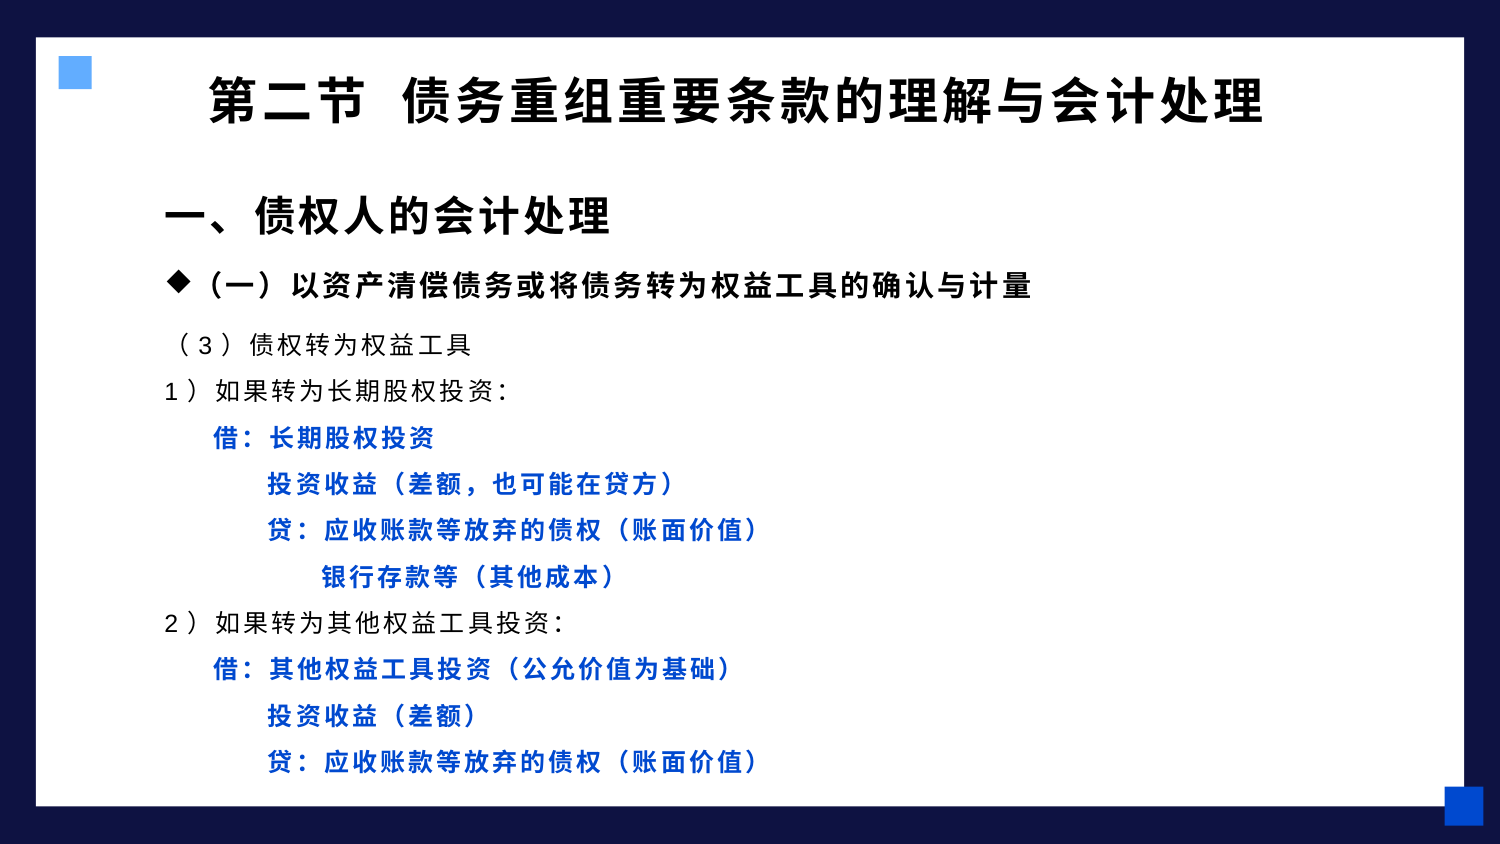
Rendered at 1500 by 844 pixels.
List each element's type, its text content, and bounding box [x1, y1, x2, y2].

list 一、债权人的会计处理 （一）以资产清偿债务或将债务转为权益工具的确认与计量 （3）债权转为权益工具 1）如果转为长期股权投资： 借：长期股权投资 投资收益（差额，也可能在贷方） 贷：应收账款等放弃的债权（账面价值） 银行存款等（其他成本） 2）如果转为其他权益工具投资： 借：其他权益工具投资（公允价值为基础） 投资收益（差额） 贷：应收账款等放弃的债权（账面价值） [147, 179, 1376, 604]
title 第二节 债务重组重要条款的理解与会计处理 [141, 48, 1327, 138]
